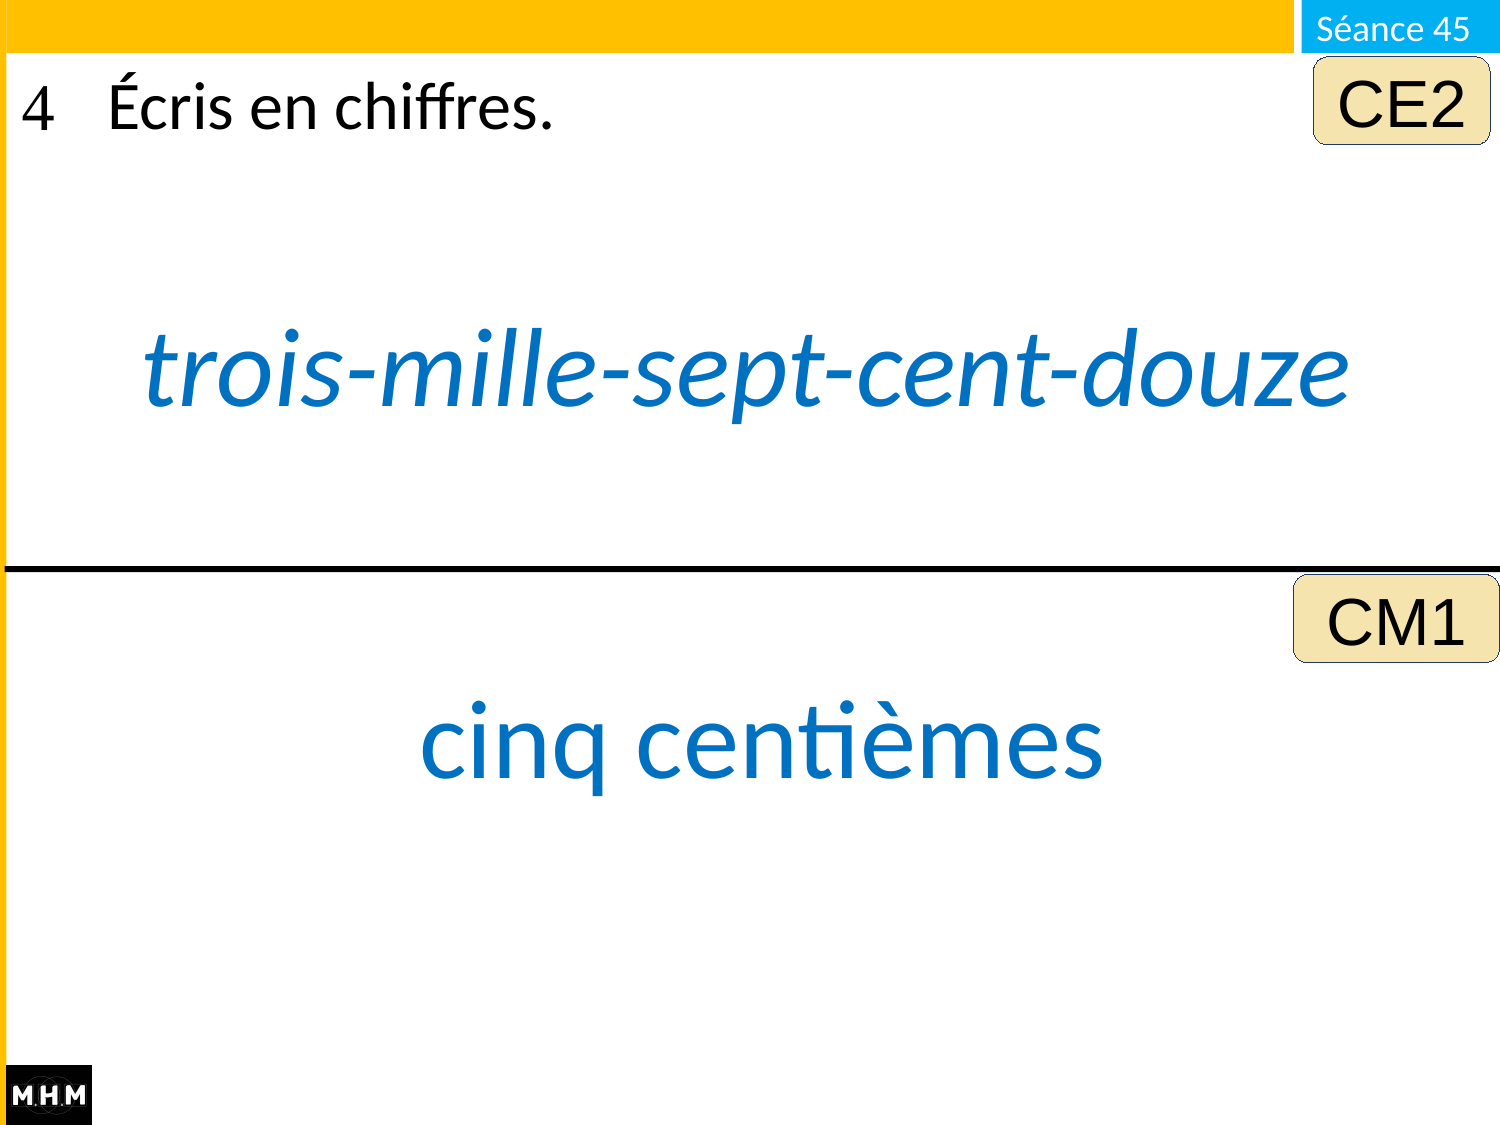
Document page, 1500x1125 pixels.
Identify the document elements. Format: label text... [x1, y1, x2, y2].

title Écris en chiffres. [92, 62, 741, 152]
text_box cinq centièmes [398, 658, 1201, 809]
text_box trois-mille-sept-cent-douze [120, 286, 1402, 437]
text_box CE2 [1313, 56, 1491, 145]
picture [6, 1065, 92, 1125]
text_box CM1 [1293, 574, 1500, 663]
